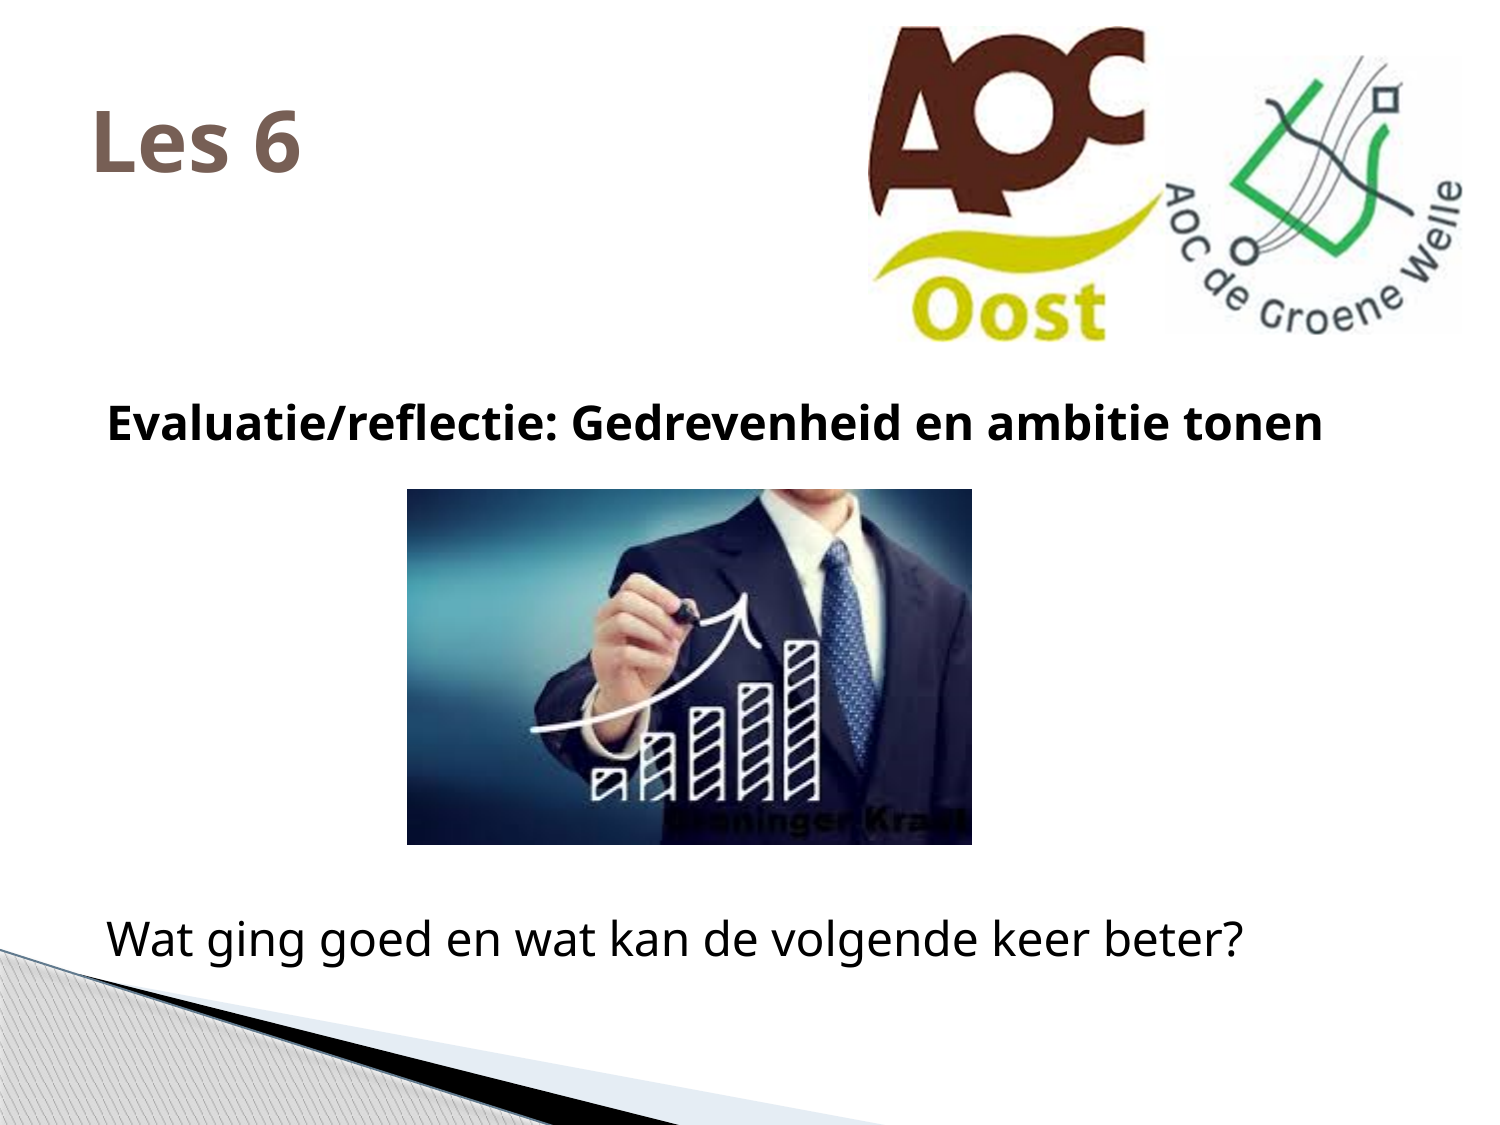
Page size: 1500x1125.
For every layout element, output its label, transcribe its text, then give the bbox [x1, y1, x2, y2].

picture [407, 489, 972, 845]
list Evaluatie/reflectie: Gedrevenheid en ambitie tonen Wat ging goed en wat kan de volgende keer beter? [75, 385, 1425, 986]
picture [867, 26, 1473, 365]
title Les 6 [75, 45, 862, 233]
